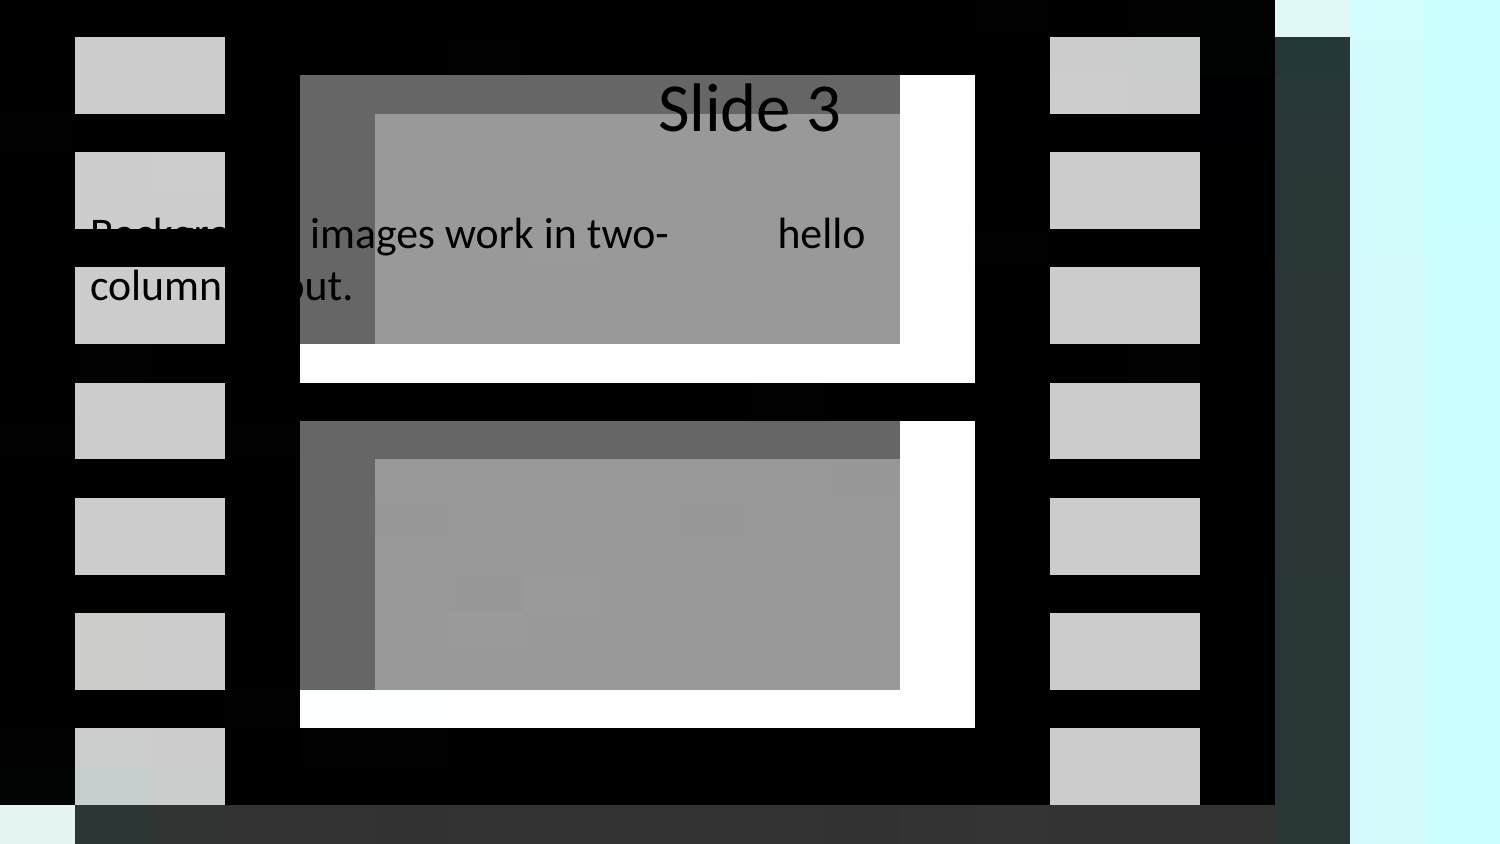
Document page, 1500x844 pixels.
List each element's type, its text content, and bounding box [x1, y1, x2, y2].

list Background images work in two-column layout. [75, 196, 738, 754]
picture [0, 0, 1500, 844]
list hello [762, 196, 1425, 754]
title Slide 3 [75, 33, 1425, 175]
